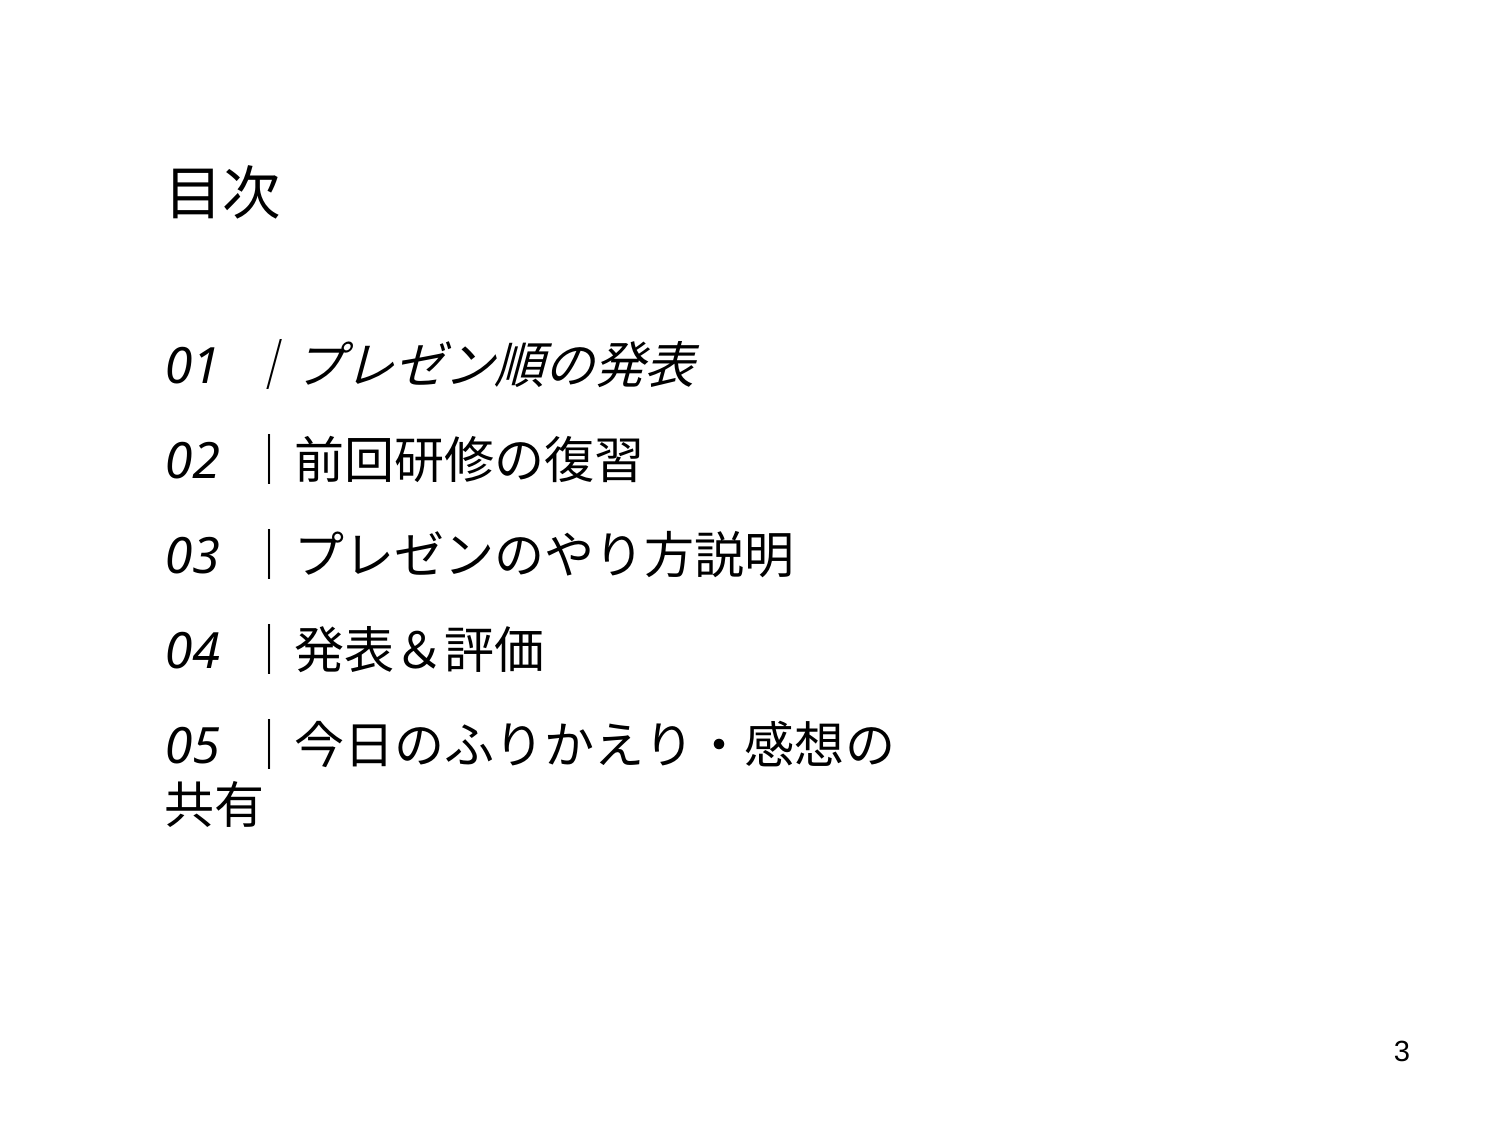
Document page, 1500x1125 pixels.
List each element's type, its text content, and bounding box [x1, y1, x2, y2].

text_box 目次 [150, 149, 1414, 234]
text_box 01 ｜プレゼン順の発表 02 ｜前回研修の復習 03 ｜プレゼンのやり方説明 04 ｜発表＆評価 05 ｜今日のふりかえり・感想の共有 [150, 326, 951, 841]
slide_number 3 [1074, 1024, 1425, 1103]
